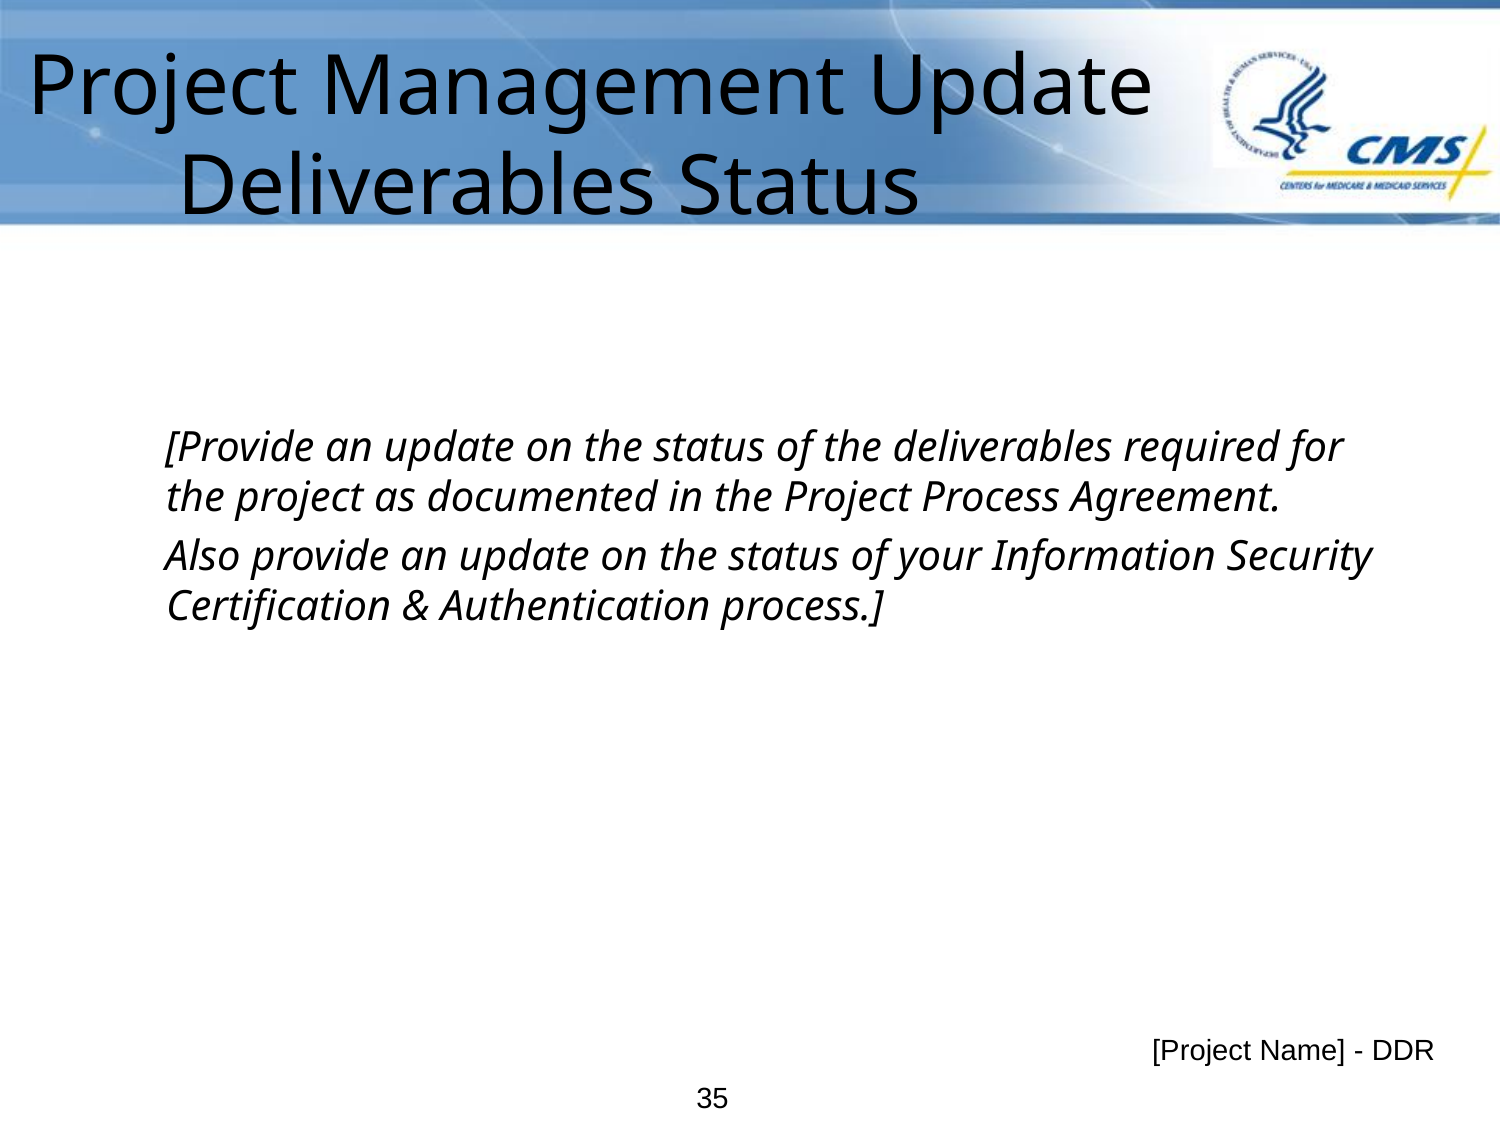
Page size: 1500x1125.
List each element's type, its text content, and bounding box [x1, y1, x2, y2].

text_box [Provide an update on the status of the deliverables required for the project as documented in the Project Process Agreement. Also provide an update on the status of your Information Security Certification & Authentication process.] [74, 412, 1425, 863]
slide_number 34 [537, 1071, 888, 1125]
footer [Project Name] - DDR [974, 1023, 1451, 1103]
title Project Management Update Deliverables Status [12, 37, 1363, 226]
picture [0, 0, 1500, 1125]
